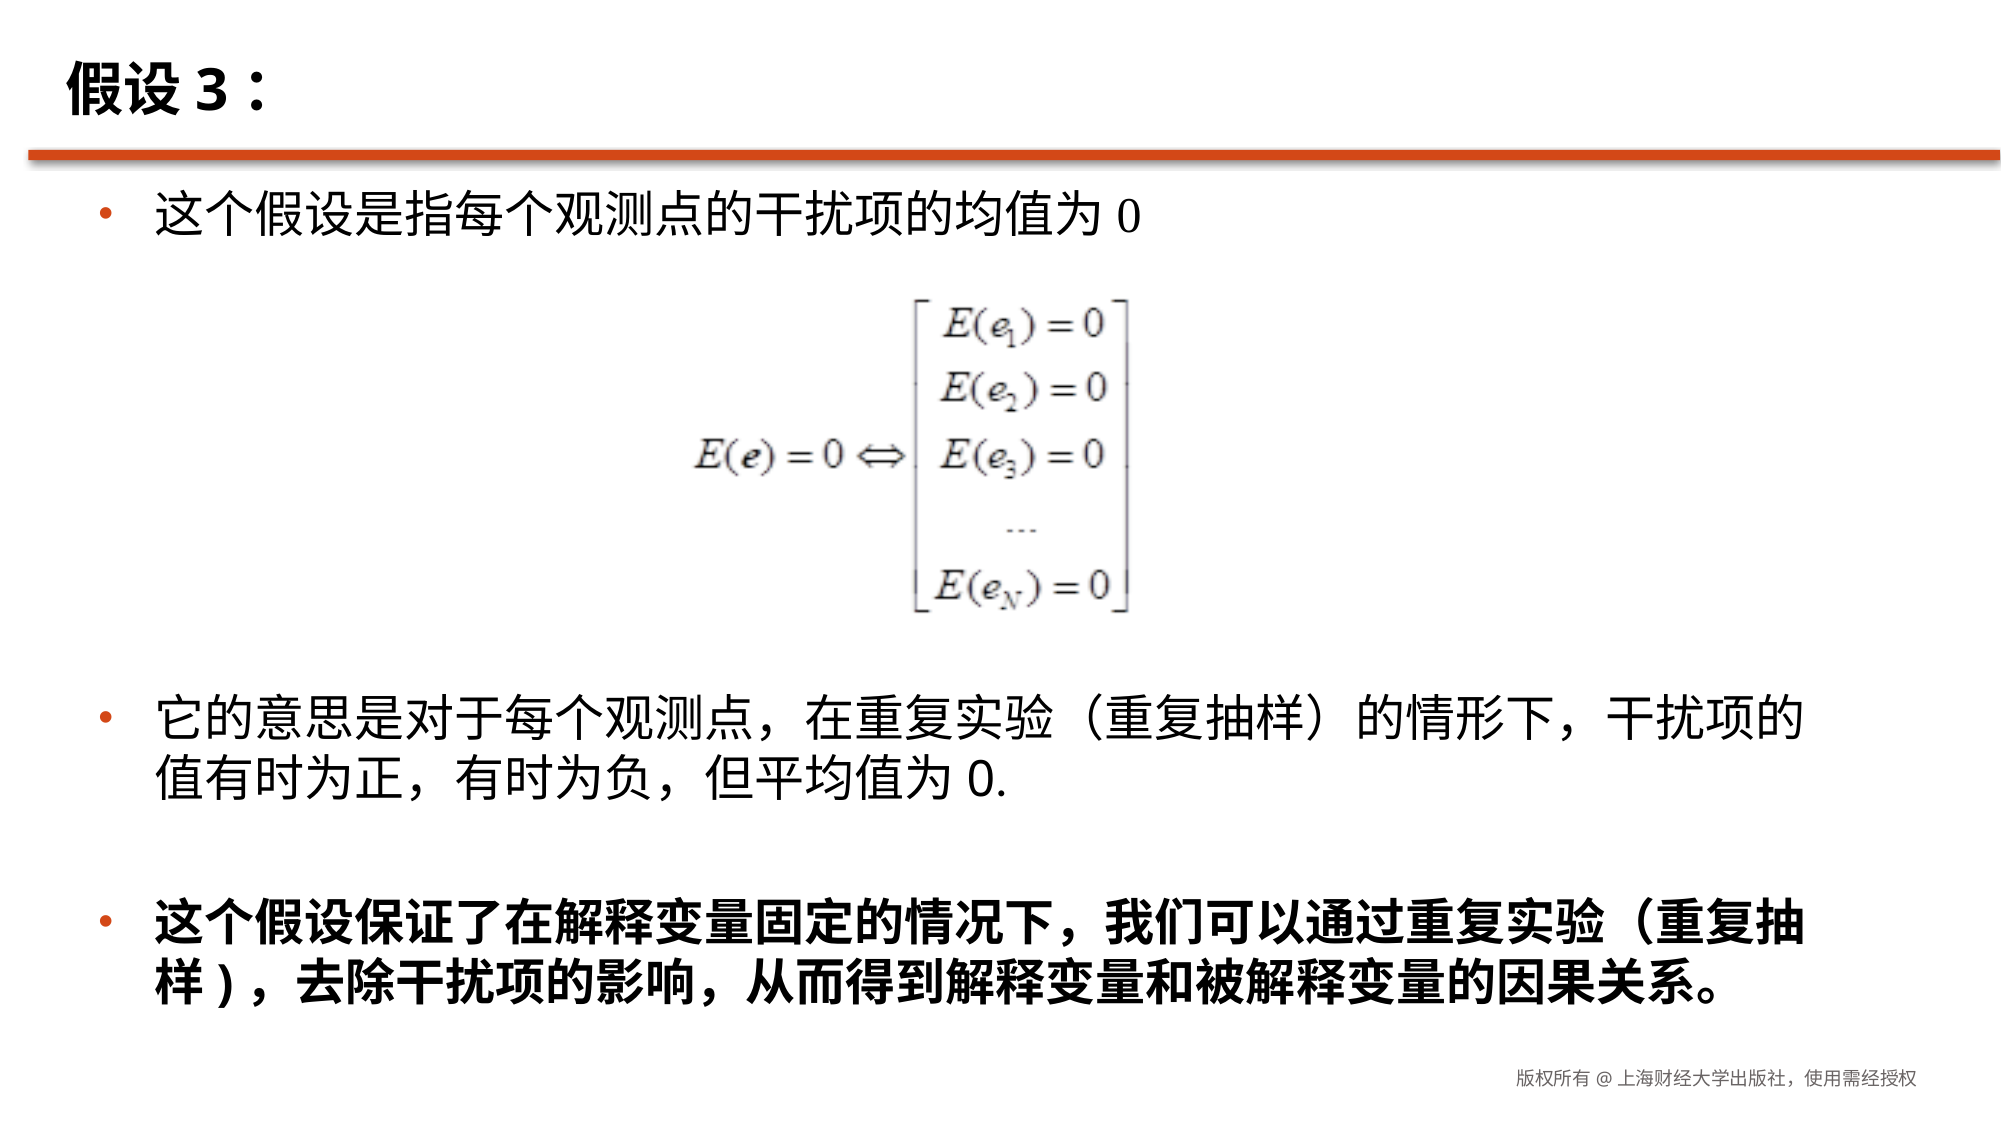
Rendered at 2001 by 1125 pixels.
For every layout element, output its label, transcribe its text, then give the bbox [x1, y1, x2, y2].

footer 版权所有@上海财经大学出版社，使用需经授权 [1483, 1046, 1950, 1109]
picture [684, 286, 1142, 624]
